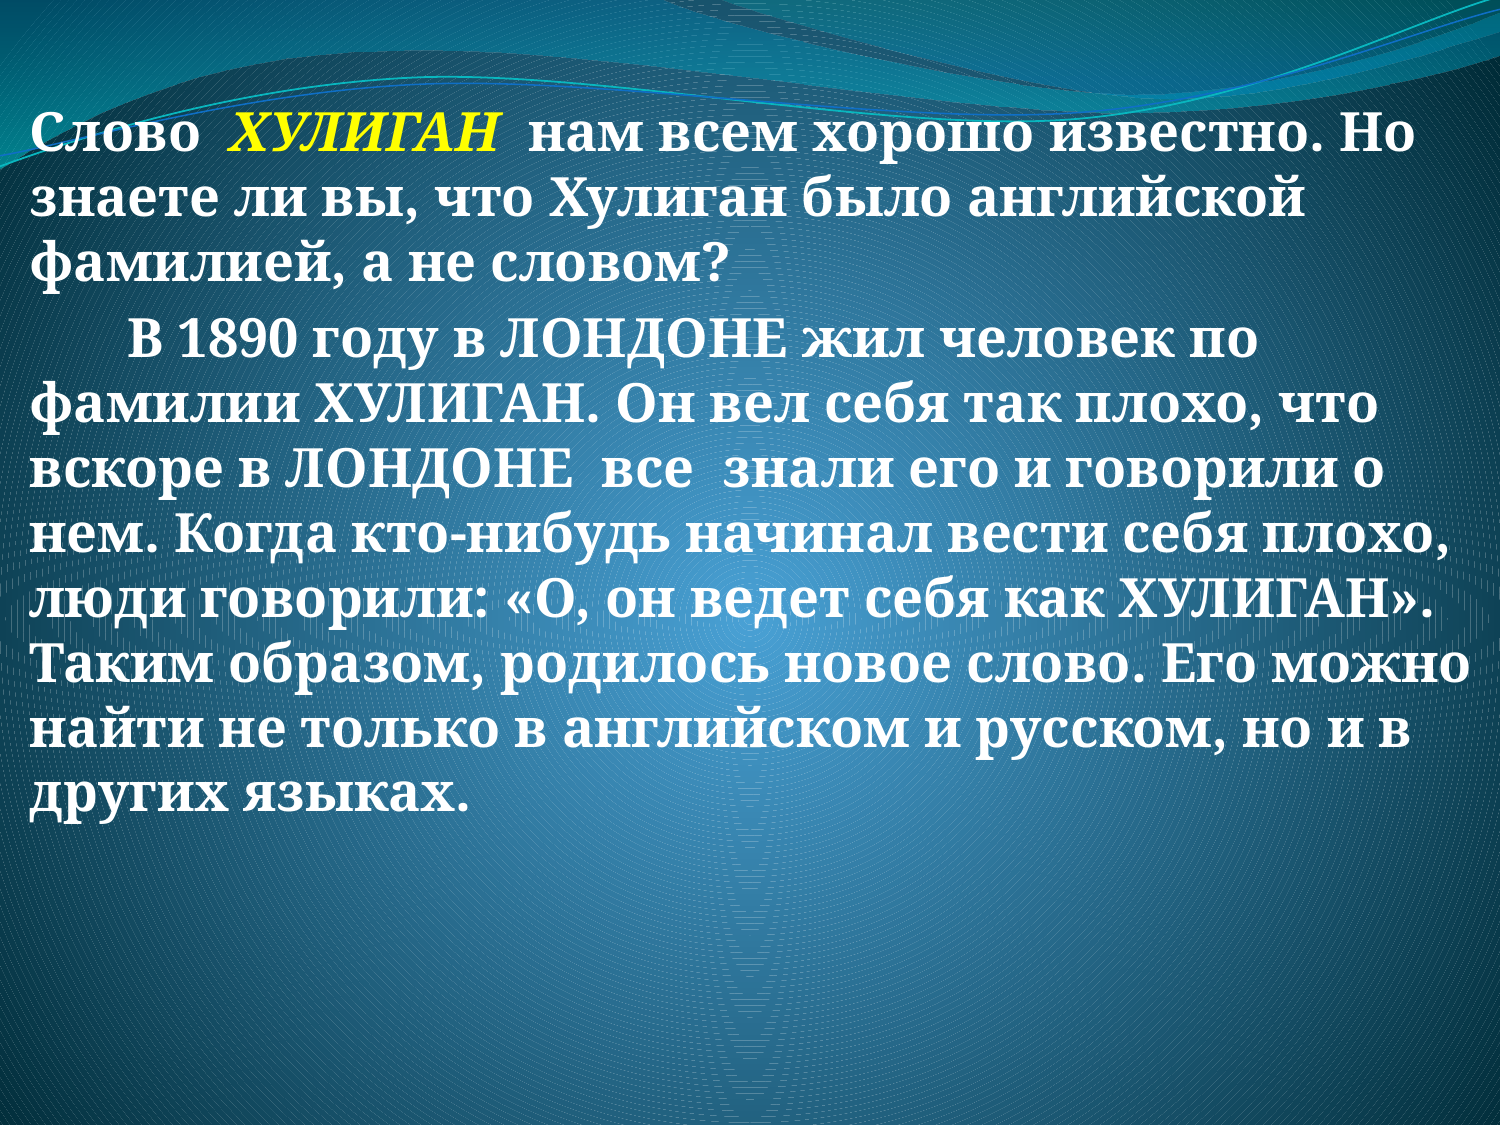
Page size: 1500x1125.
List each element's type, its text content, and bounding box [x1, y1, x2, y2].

subtitle Слово ХУЛИГАН нам всем хорошо известно. Но знаете ли вы, что Хулиган было английской фамилией, а не словом? В 1890 году в ЛОНДОНЕ жил человек по фамилии ХУЛИГАН. Он вел себя так плохо, что вскоре в ЛОНДОНЕ все знали его и говорили о нем. Когда кто-нибудь начинал вести себя плохо, люди говорили: «О, он ведет себя как ХУЛИГАН». Таким образом, родилось новое слово. Его можно найти не только в английском и русском, но и в других языках. [29, 90, 1500, 1125]
